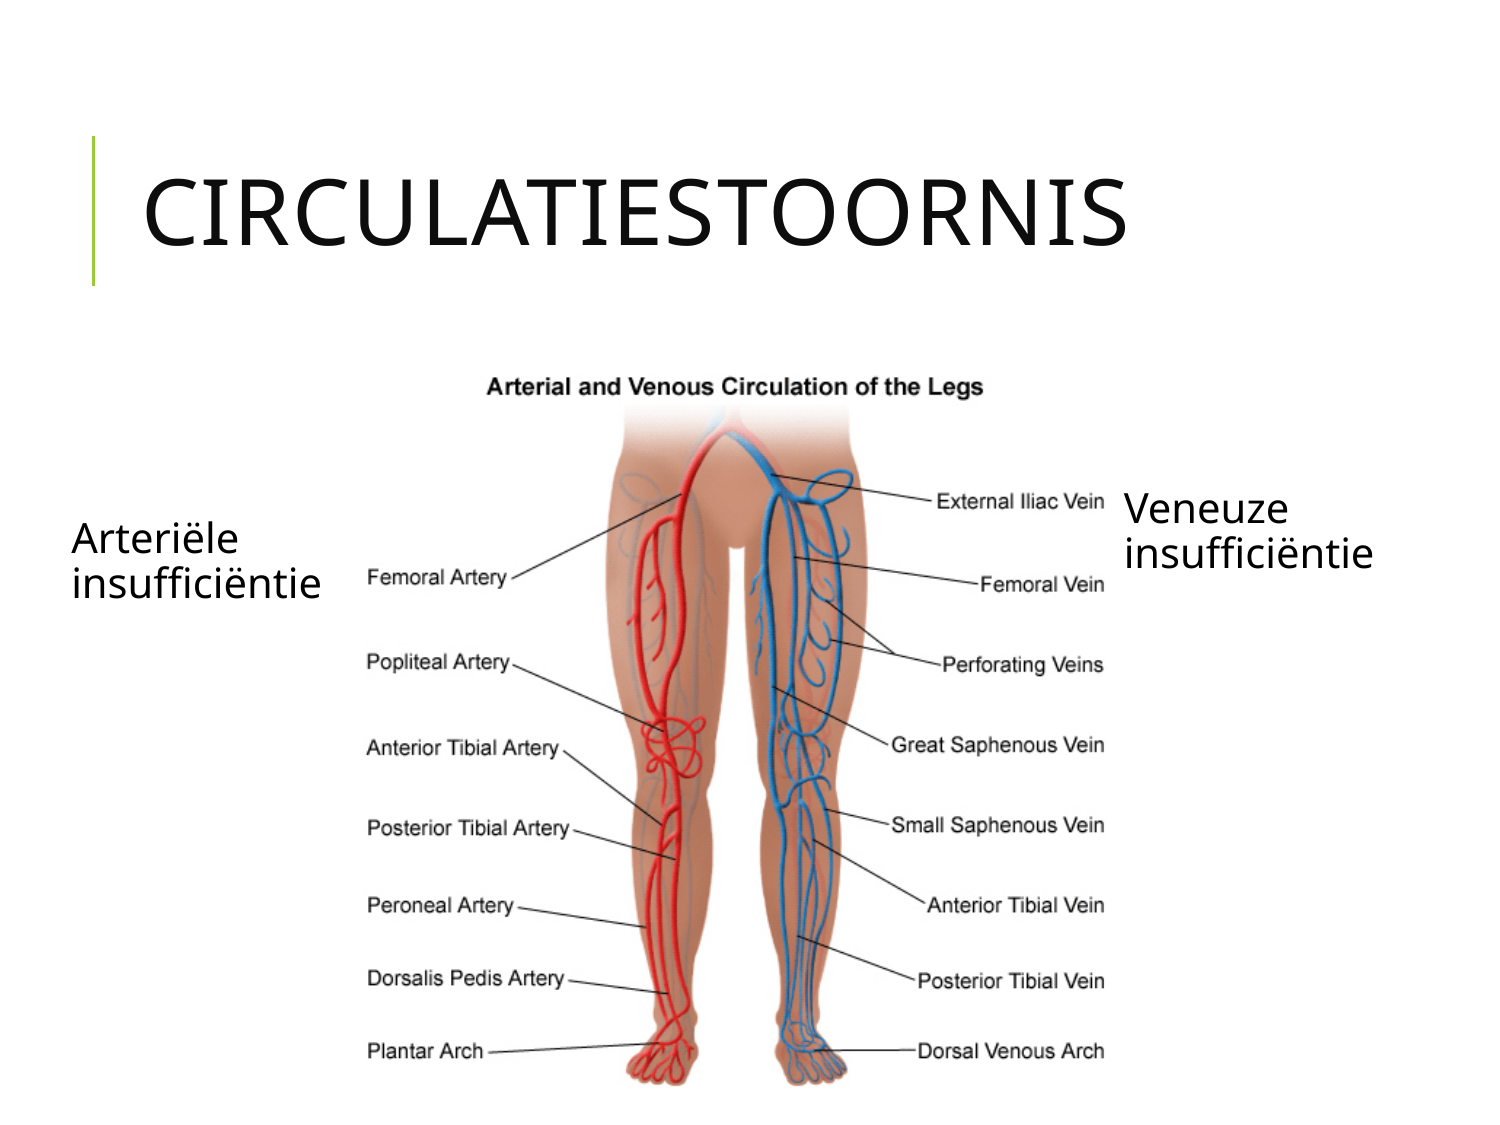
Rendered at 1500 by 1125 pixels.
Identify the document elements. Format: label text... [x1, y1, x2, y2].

list Arteriële insufficiëntie [41, 510, 344, 992]
list Veneuze insufficiëntie [1129, 479, 1471, 962]
title Circulatiestoornis [126, 96, 1322, 342]
picture [351, 363, 1123, 1092]
